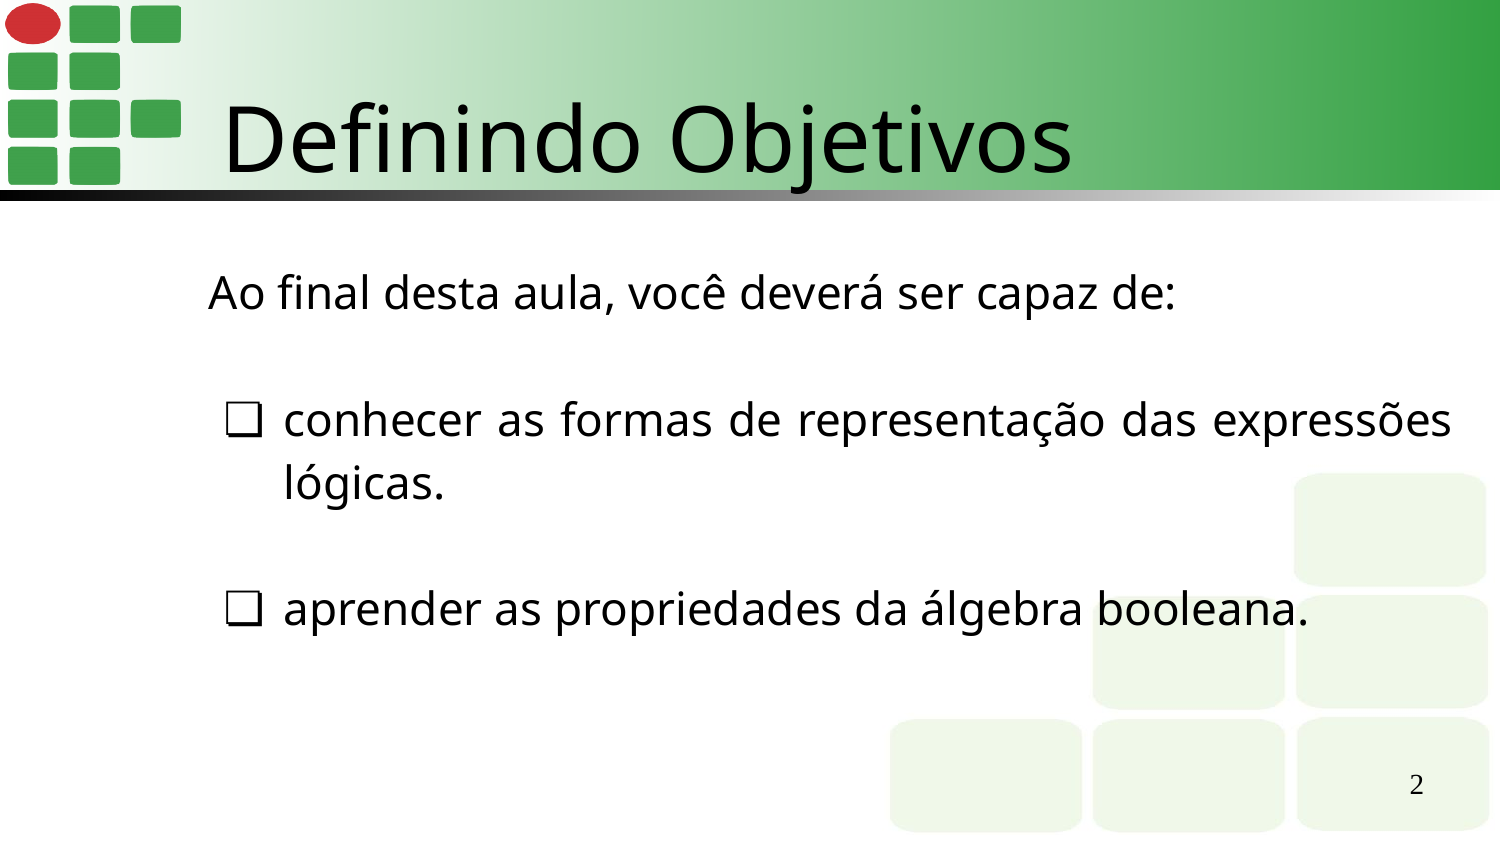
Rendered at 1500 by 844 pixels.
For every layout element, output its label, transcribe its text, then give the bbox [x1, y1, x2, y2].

picture [803, 441, 1495, 835]
slide_number ‹#› [1075, 769, 1425, 827]
picture [5, 3, 181, 185]
text_box Ao final desta aula, você deverá ser capaz de: conhecer as formas de representação das expressões lógicas. aprender as propriedades da álgebra booleana. [193, 248, 1469, 769]
text_box Definindo Objetivos [206, 26, 1468, 207]
